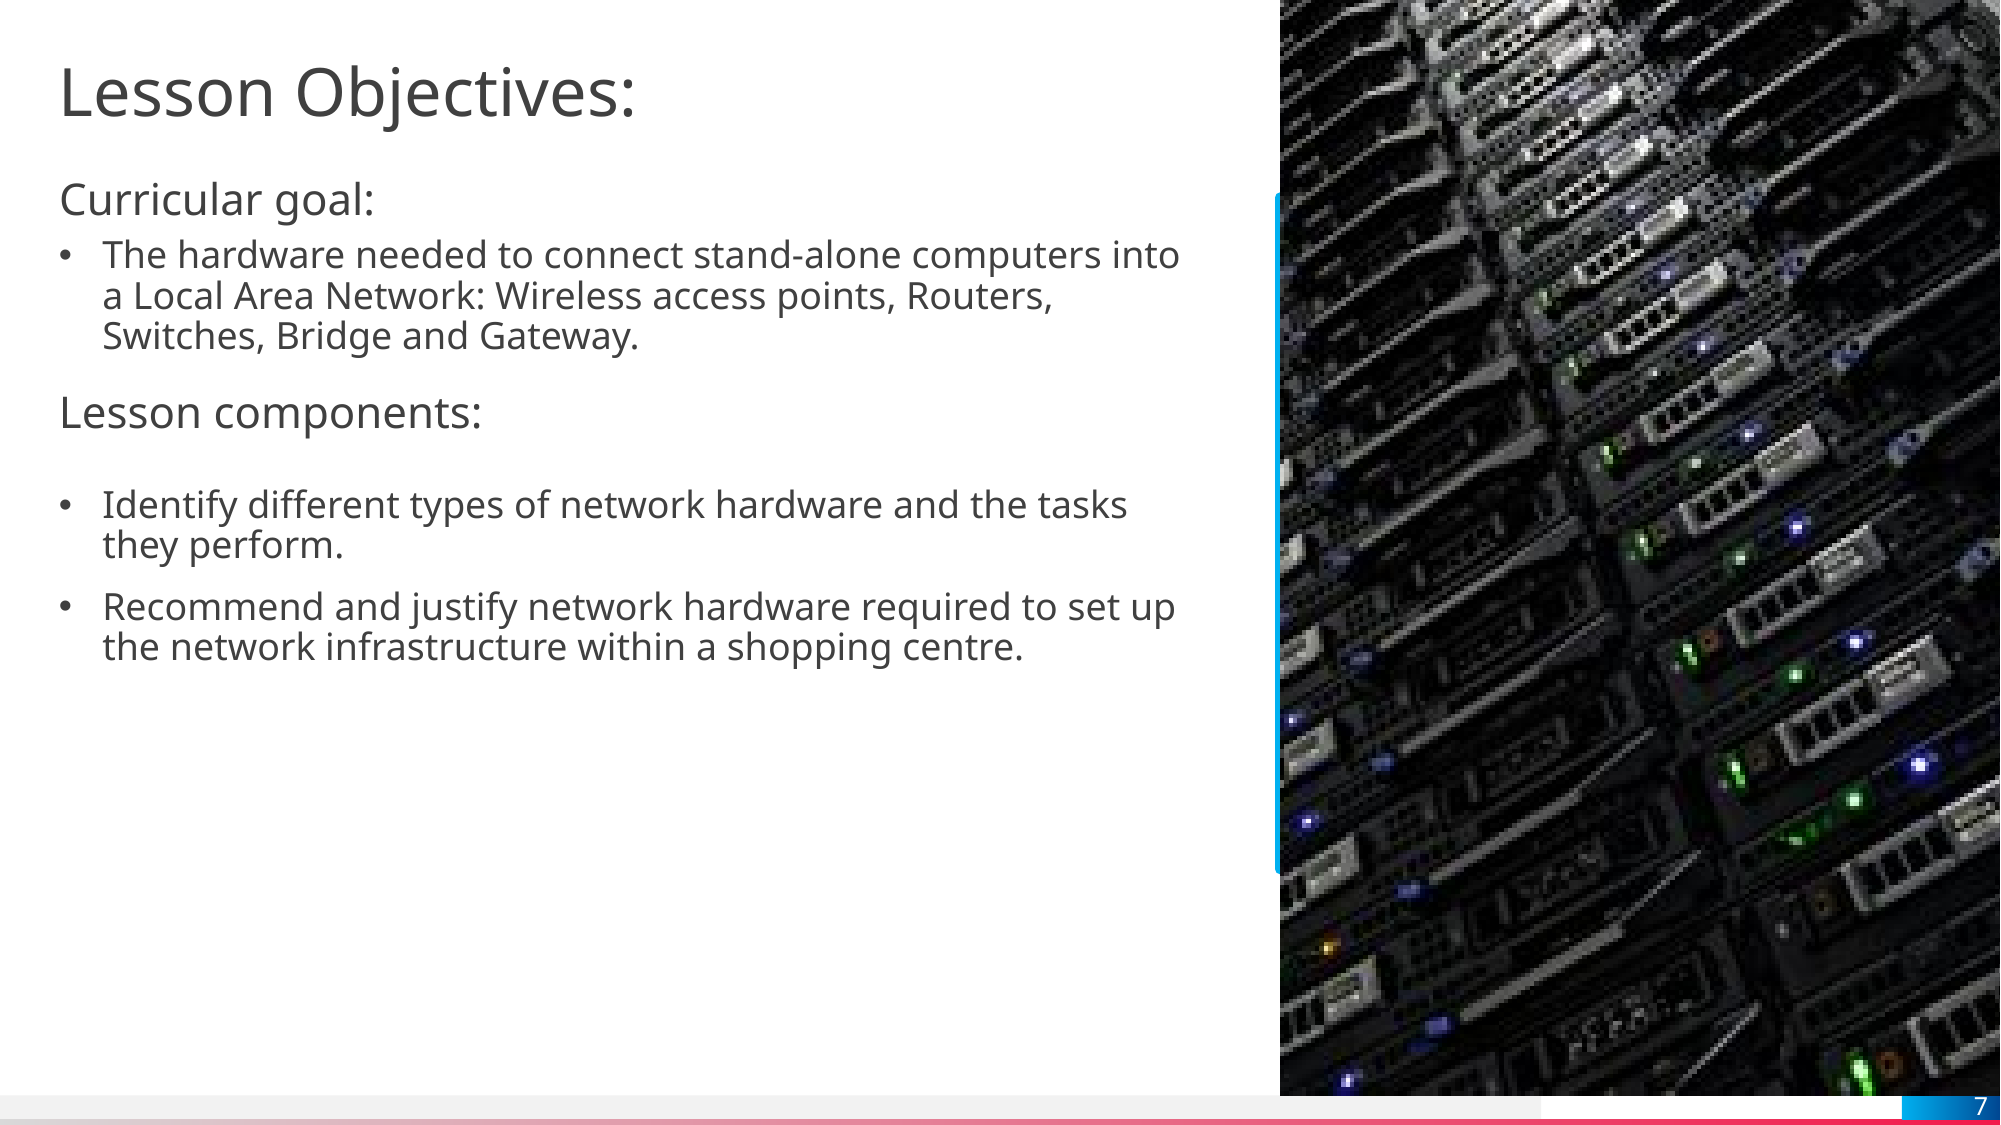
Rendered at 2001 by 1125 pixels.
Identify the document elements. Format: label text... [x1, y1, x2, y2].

list The hardware needed to connect stand-alone computers into a Local Area Network: Wireless access points, Routers, Switches, Bridge and Gateway. Identify different types of network hardware and the tasks they perform. Recommend and justify network hardware required to set up the network infrastructure within a shopping centre. [59, 451, 1207, 975]
title Lesson Objectives: [59, 59, 1207, 148]
picture [1280, 0, 2000, 1096]
slide_number 7 [1901, 1096, 2000, 1120]
text_box Lesson components: [58, 390, 1207, 451]
list Curricular goal: [59, 177, 1207, 236]
list The hardware needed to connect stand-alone computers into a Local Area Network: Wireless access points, Routers, Switches, Bridge and Gateway. Identify different types of network hardware and the tasks they perform. Recommend and justify network hardware required to set up the network infrastructure within a shopping centre. [59, 236, 1207, 390]
